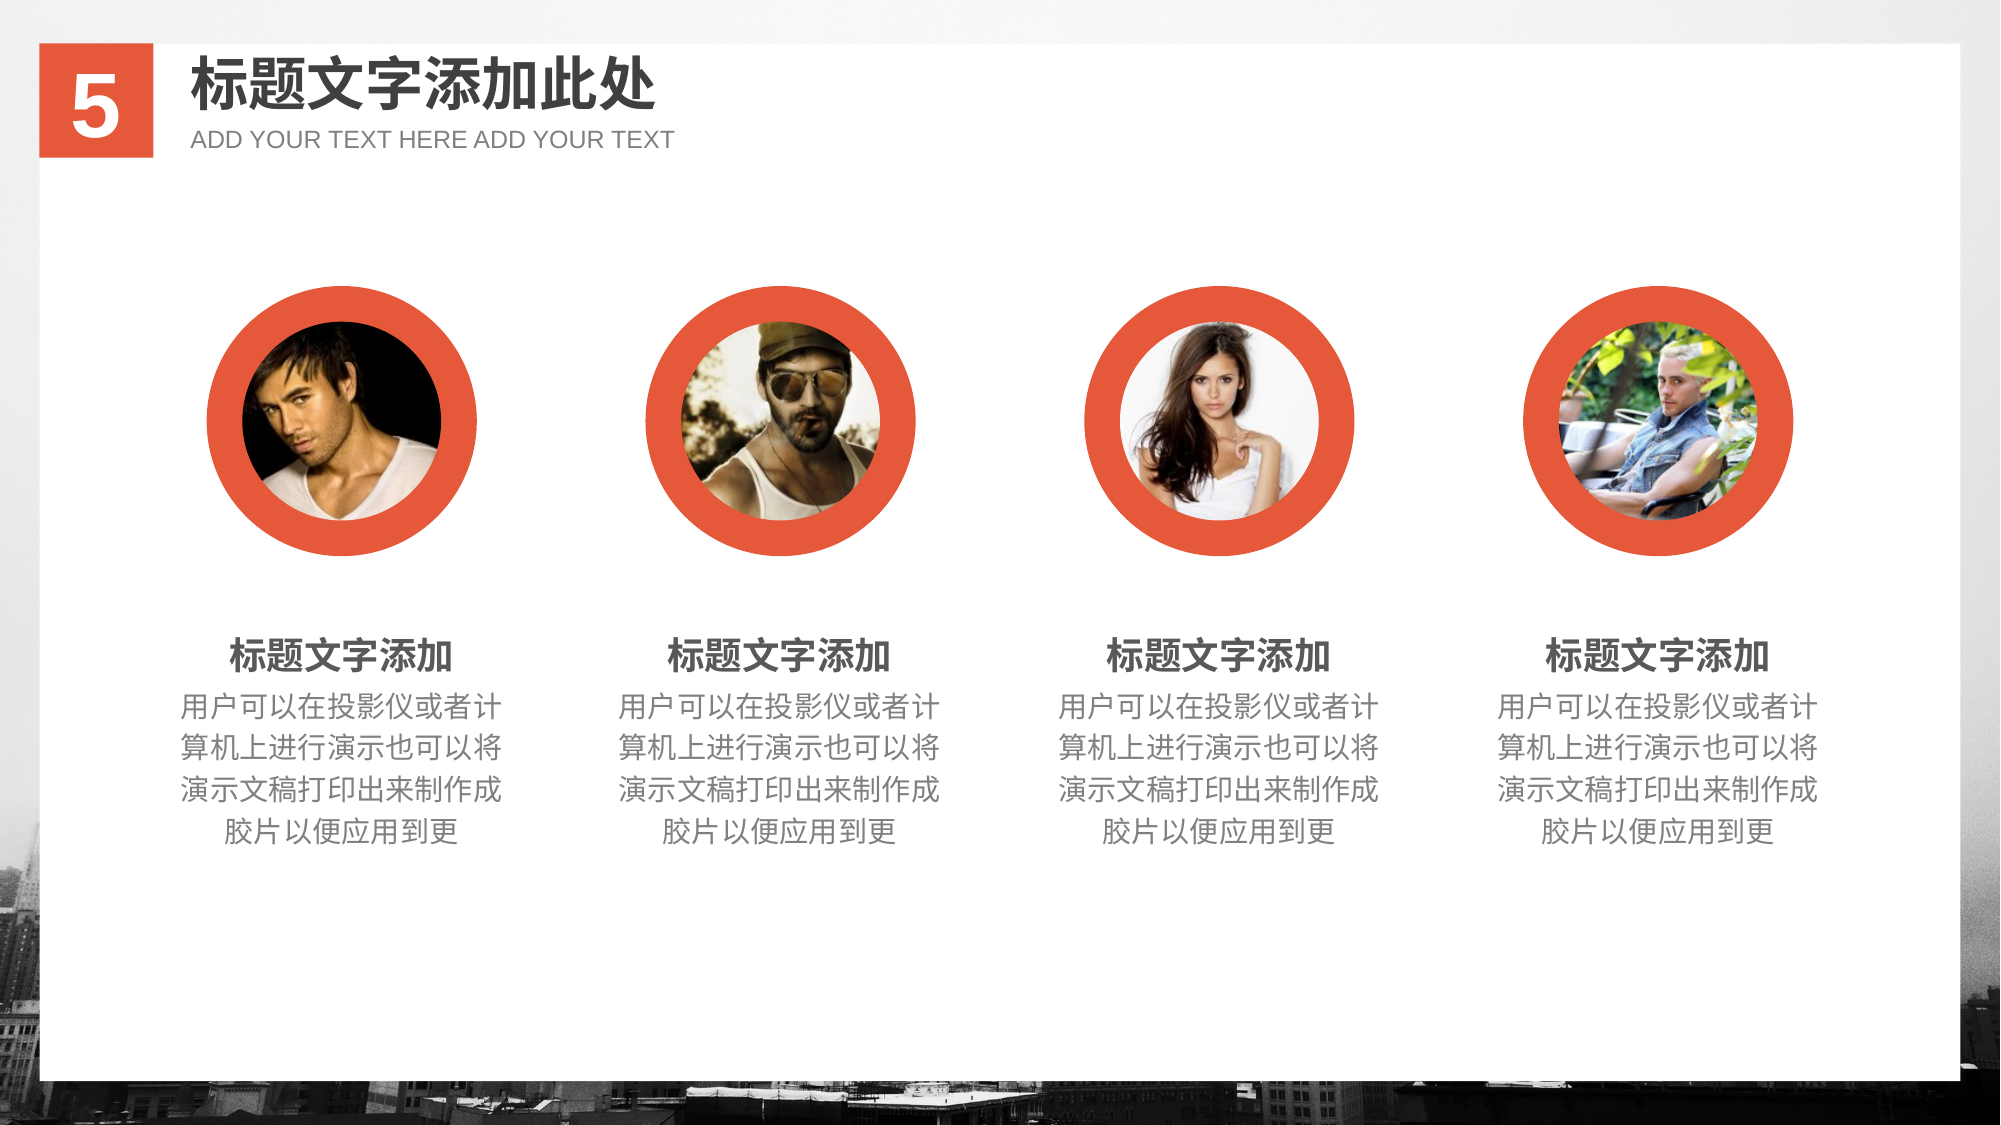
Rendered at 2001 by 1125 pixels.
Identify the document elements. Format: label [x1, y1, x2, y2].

text_box [644, 328, 681, 514]
text_box [1758, 328, 1795, 514]
text_box [157, 615, 526, 859]
text_box [1035, 615, 1404, 859]
text_box [880, 328, 917, 515]
text_box [39, 39, 780, 162]
text_box [595, 615, 964, 859]
picture [0, 0, 2000, 1125]
text_box [1319, 328, 1356, 514]
text_box [249, 521, 435, 558]
text_box [249, 284, 434, 321]
text_box [1127, 521, 1312, 558]
text_box [1522, 328, 1558, 514]
text_box [1474, 615, 1843, 859]
text_box [1083, 329, 1119, 513]
text_box [688, 284, 873, 321]
text_box [1127, 284, 1312, 321]
text_box [1565, 284, 1751, 321]
text_box [1565, 521, 1751, 558]
text_box [442, 329, 478, 514]
text_box [688, 521, 873, 558]
text_box [205, 328, 242, 514]
